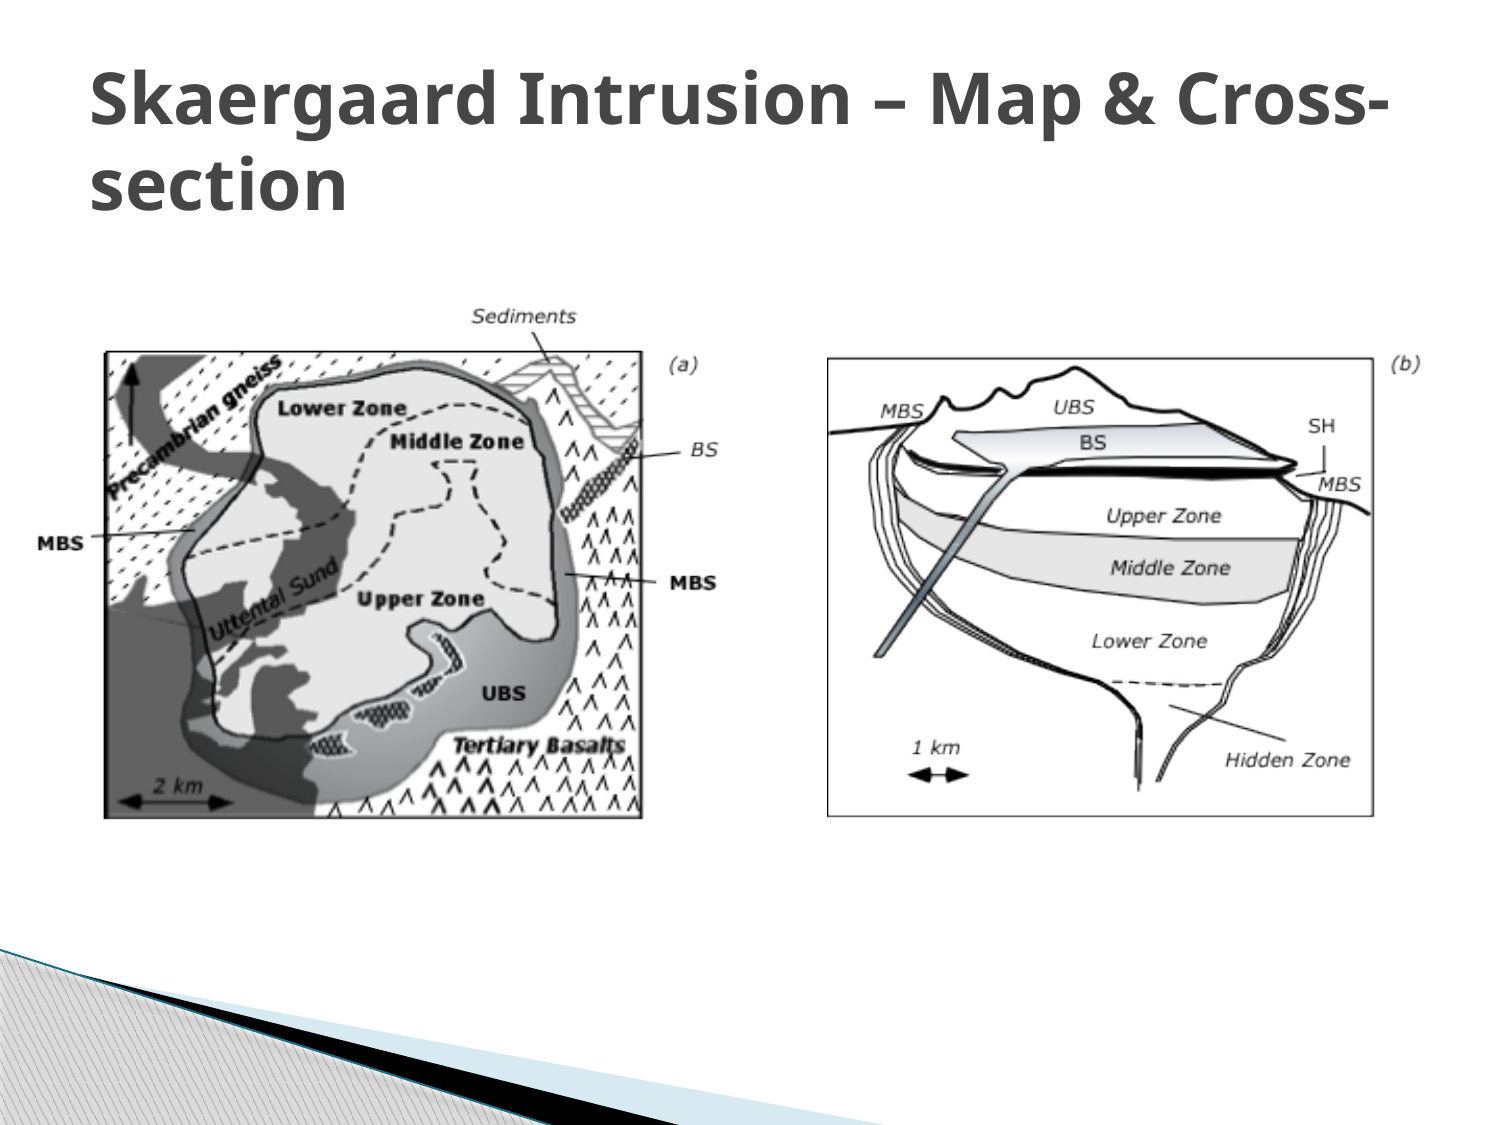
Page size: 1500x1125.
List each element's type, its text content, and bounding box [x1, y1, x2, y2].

title Skaergaard Intrusion – Map & Cross-section [75, 45, 1425, 233]
picture [37, 302, 724, 823]
picture [826, 350, 1426, 823]
